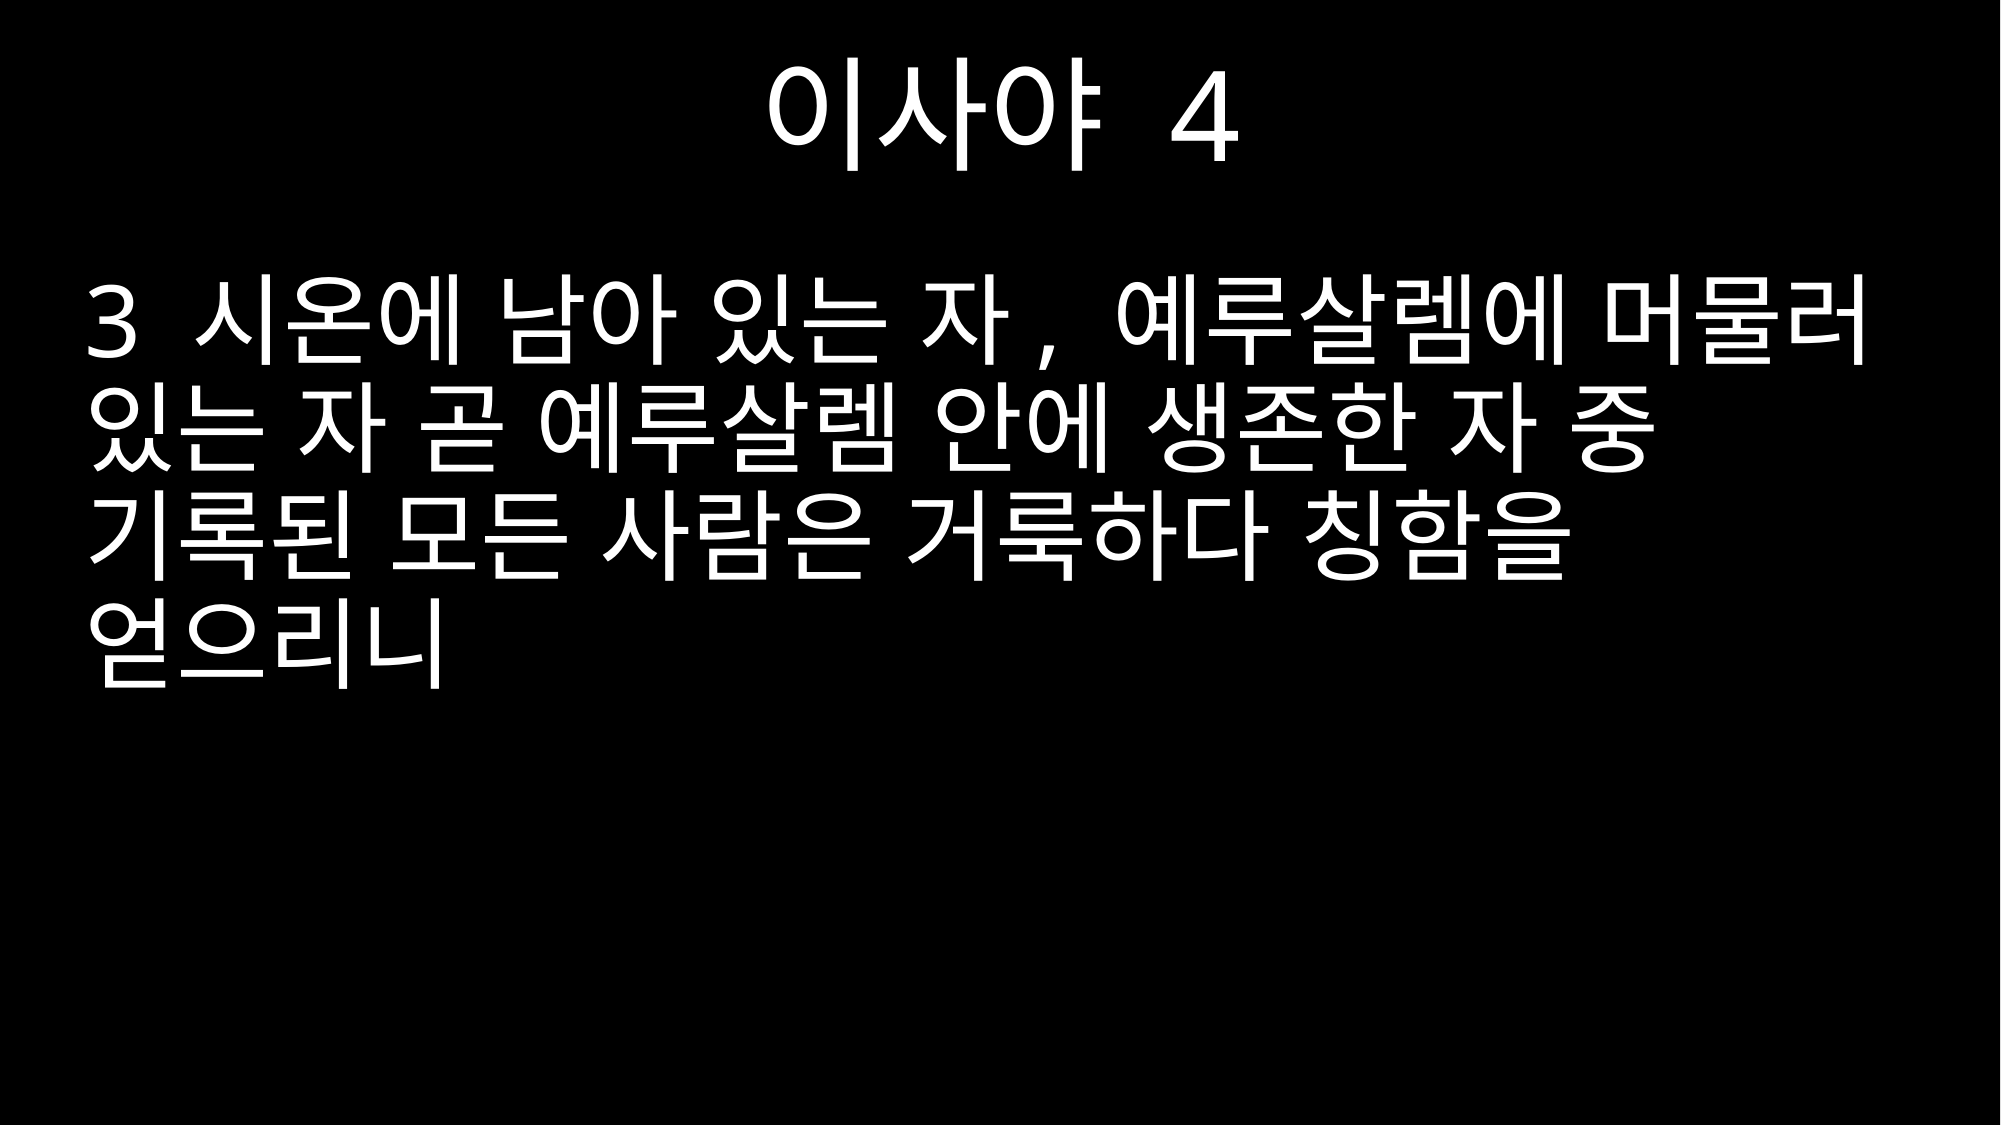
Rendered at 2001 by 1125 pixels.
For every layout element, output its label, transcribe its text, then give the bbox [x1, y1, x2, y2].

footer 이사야 4 [0, 32, 2000, 192]
list 3 시온에 남아 있는 자, 예루살렘에 머물러 있는 자 곧 예루살렘 안에 생존한 자 중 기록된 모든 사람은 거룩하다 칭함을 얻으리니 [69, 263, 1953, 423]
picture [0, 0, 2001, 1125]
